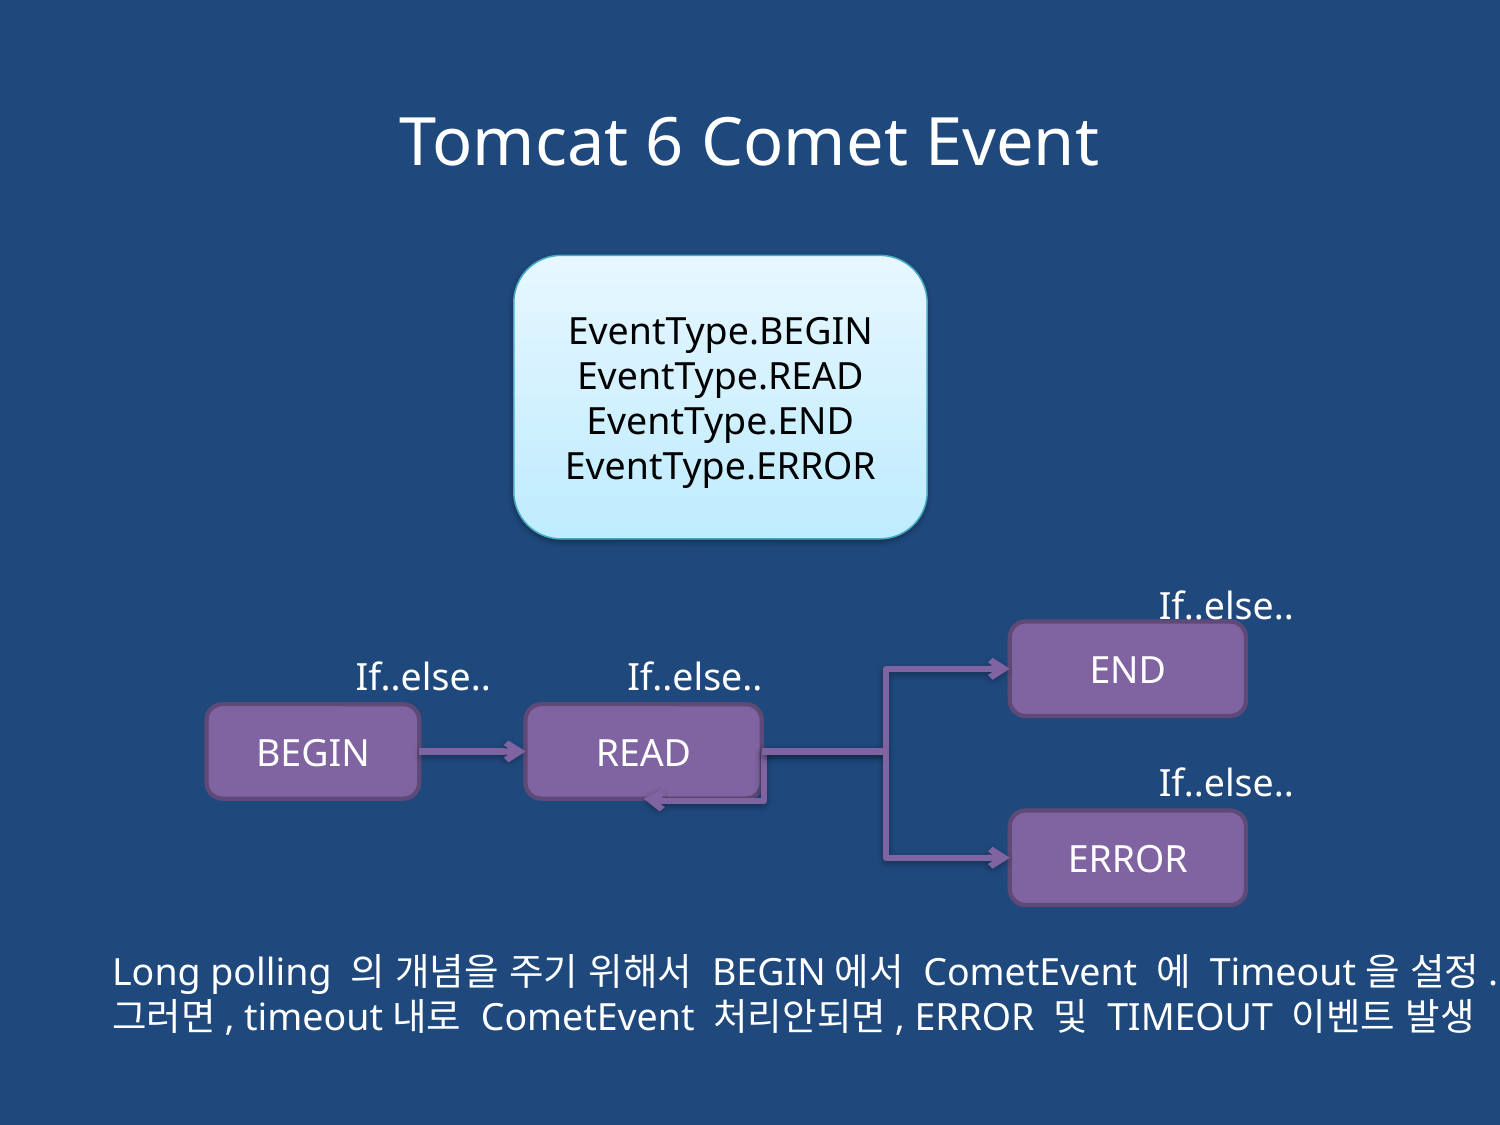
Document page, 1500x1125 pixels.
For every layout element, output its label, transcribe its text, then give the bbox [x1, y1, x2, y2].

title Tomcat 6 Comet Event [75, 45, 1425, 233]
text_box If..else.. [612, 645, 778, 705]
text_box EventType.BEGIN EventType.READ EventType.END EventType.ERROR [513, 254, 928, 540]
text_box END [1007, 619, 1249, 719]
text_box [761, 668, 1010, 750]
text_box If..else.. [1144, 574, 1309, 634]
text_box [643, 751, 756, 799]
text_box If..else.. [1144, 751, 1309, 812]
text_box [761, 751, 1010, 858]
text_box BEGIN [204, 702, 422, 801]
text_box If..else.. [340, 645, 506, 705]
text_box Long polling 의 개념을 주기 위해서 BEGIN에서 CometEvent 에 Timeout을 설정. 그러면, timeout내로 CometEvent 처리안되면, ERROR 및 TIMEOUT 이벤트 발생 [97, 940, 1500, 1046]
text_box ERROR [1007, 808, 1249, 908]
text_box READ [523, 702, 756, 801]
